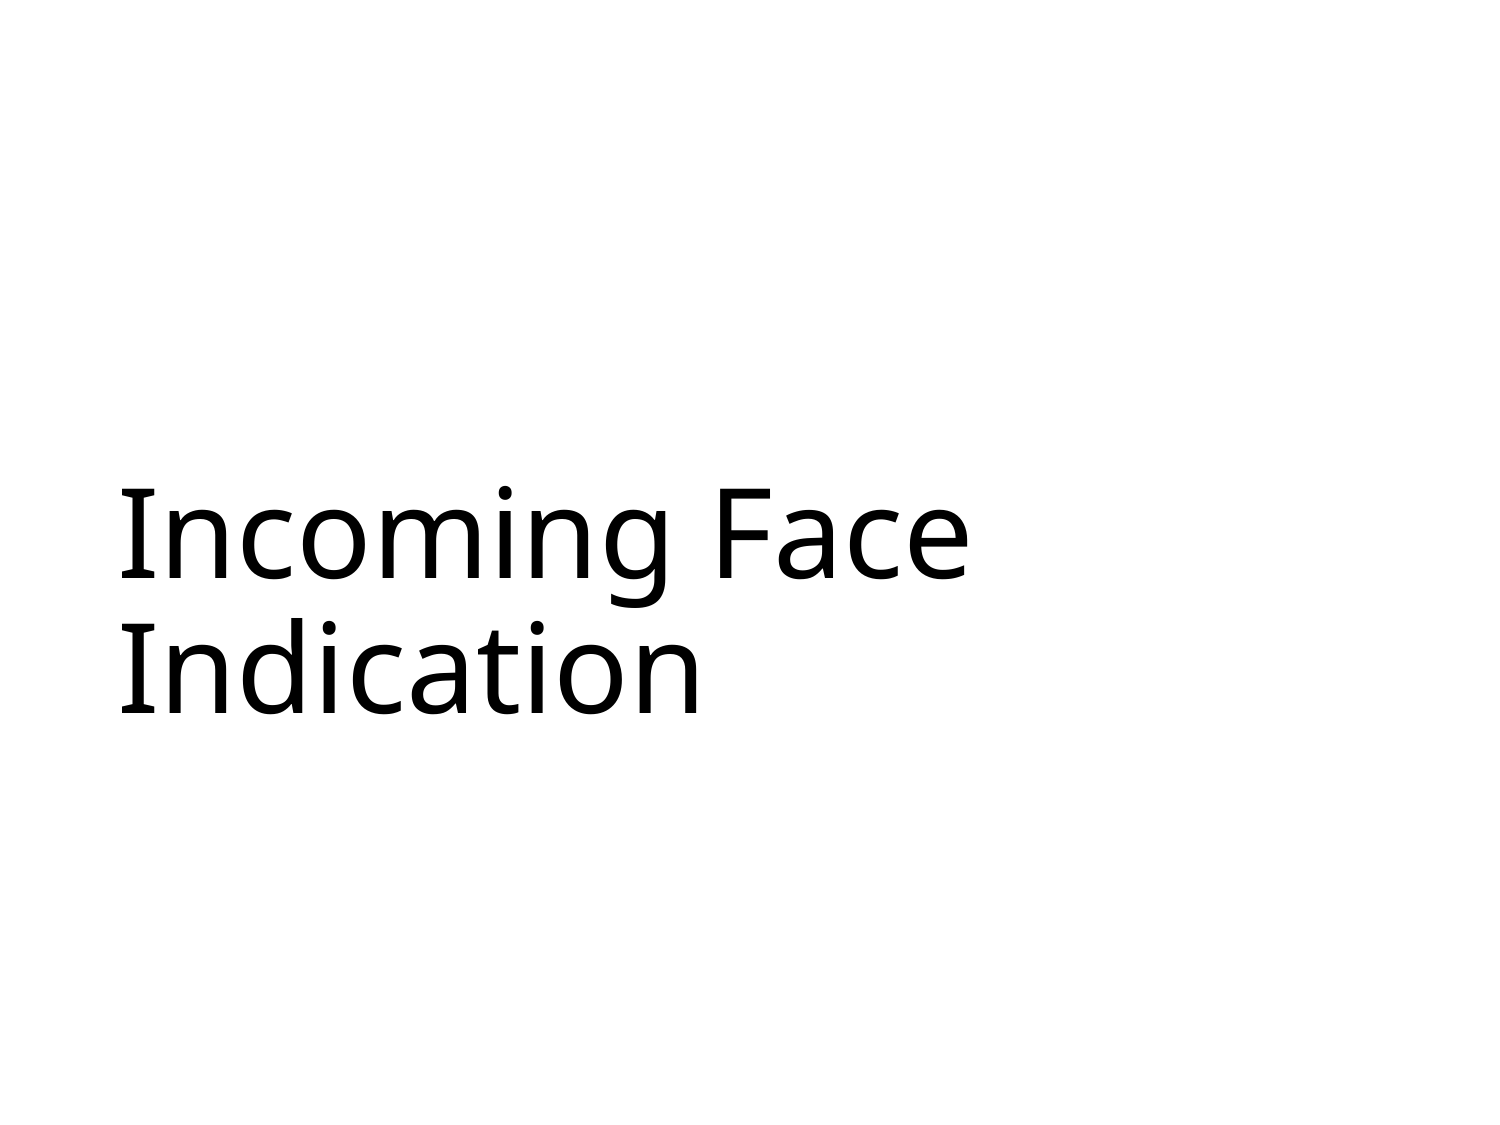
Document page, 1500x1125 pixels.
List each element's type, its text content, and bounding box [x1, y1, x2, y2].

title Incoming Face Indication [102, 280, 1397, 749]
